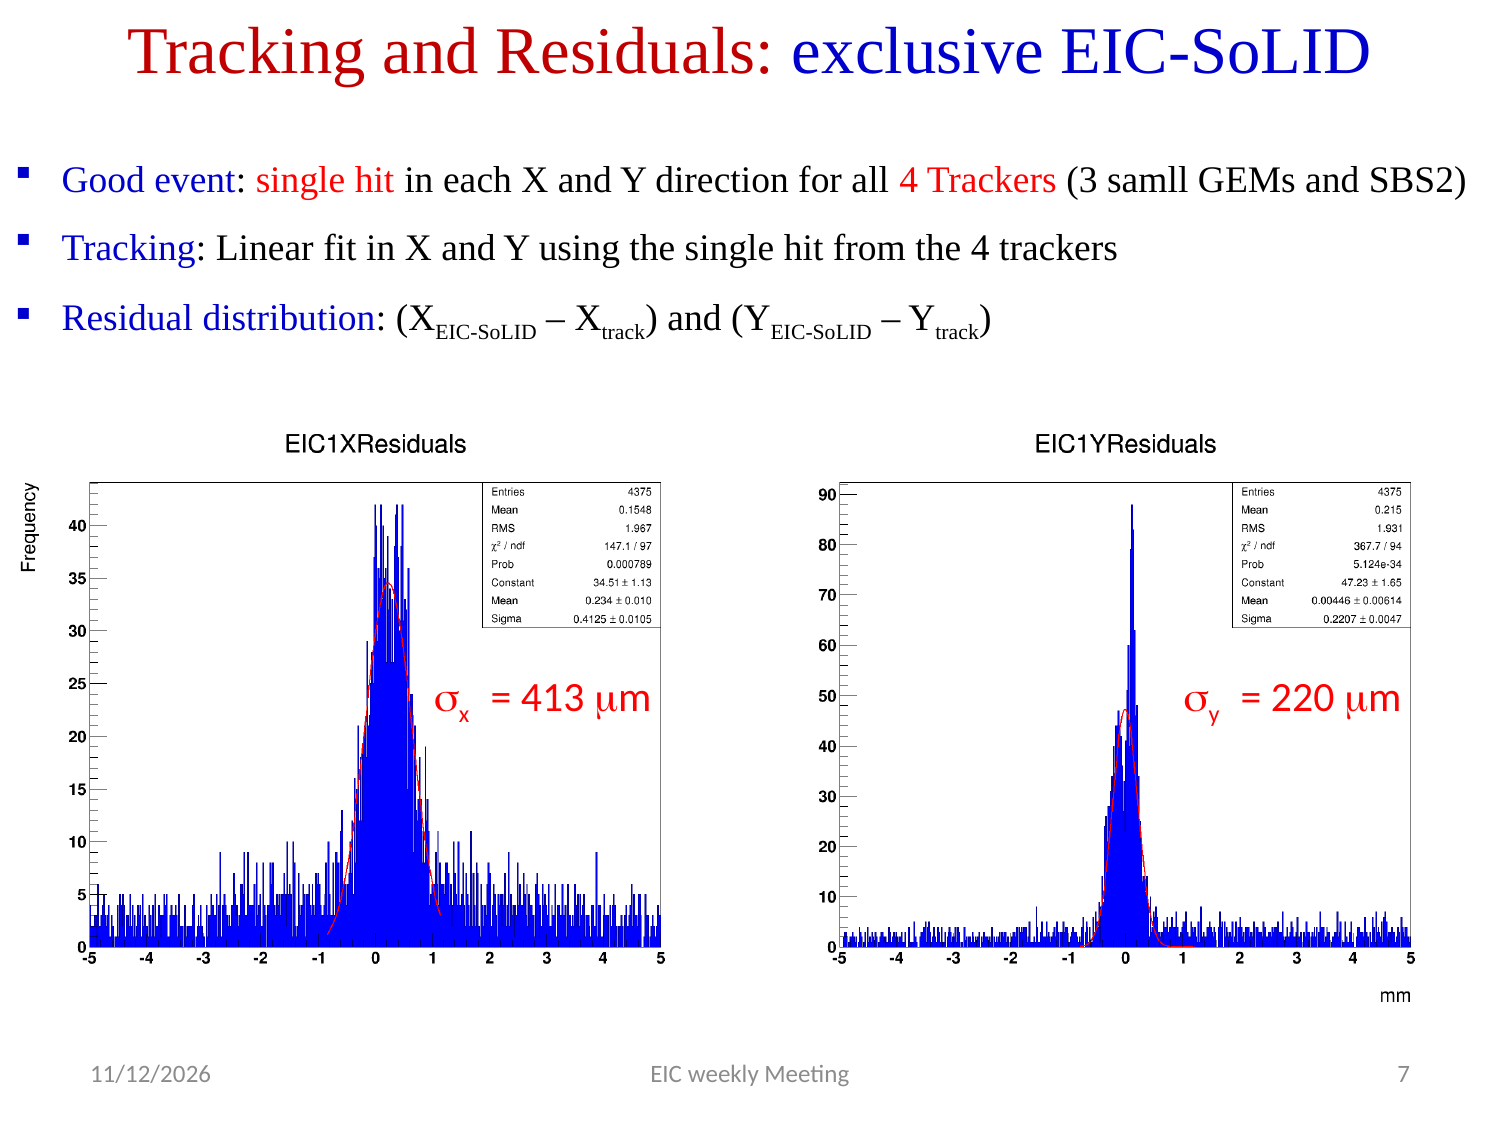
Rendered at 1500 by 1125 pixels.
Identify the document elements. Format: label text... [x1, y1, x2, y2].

picture [18, 424, 732, 1005]
text_box Good event: single hit in each X and Y direction for all 4 Trackers (3 samll GEMs and SBS2) Tracking: Linear fit in X and Y using the single hit from the 4 trackers Residual distribution: (XEIC-SoLID – Xtrack) and (YEIC-SoLID – Ytrack) [0, 125, 1500, 352]
text_box Tracking and Residuals: exclusive EIC-SoLID [0, 0, 1500, 95]
picture [768, 424, 1482, 1005]
slide_number 7 [1074, 1042, 1425, 1103]
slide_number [75, 1042, 425, 1103]
footer EIC weekly Meeting [512, 1042, 988, 1103]
